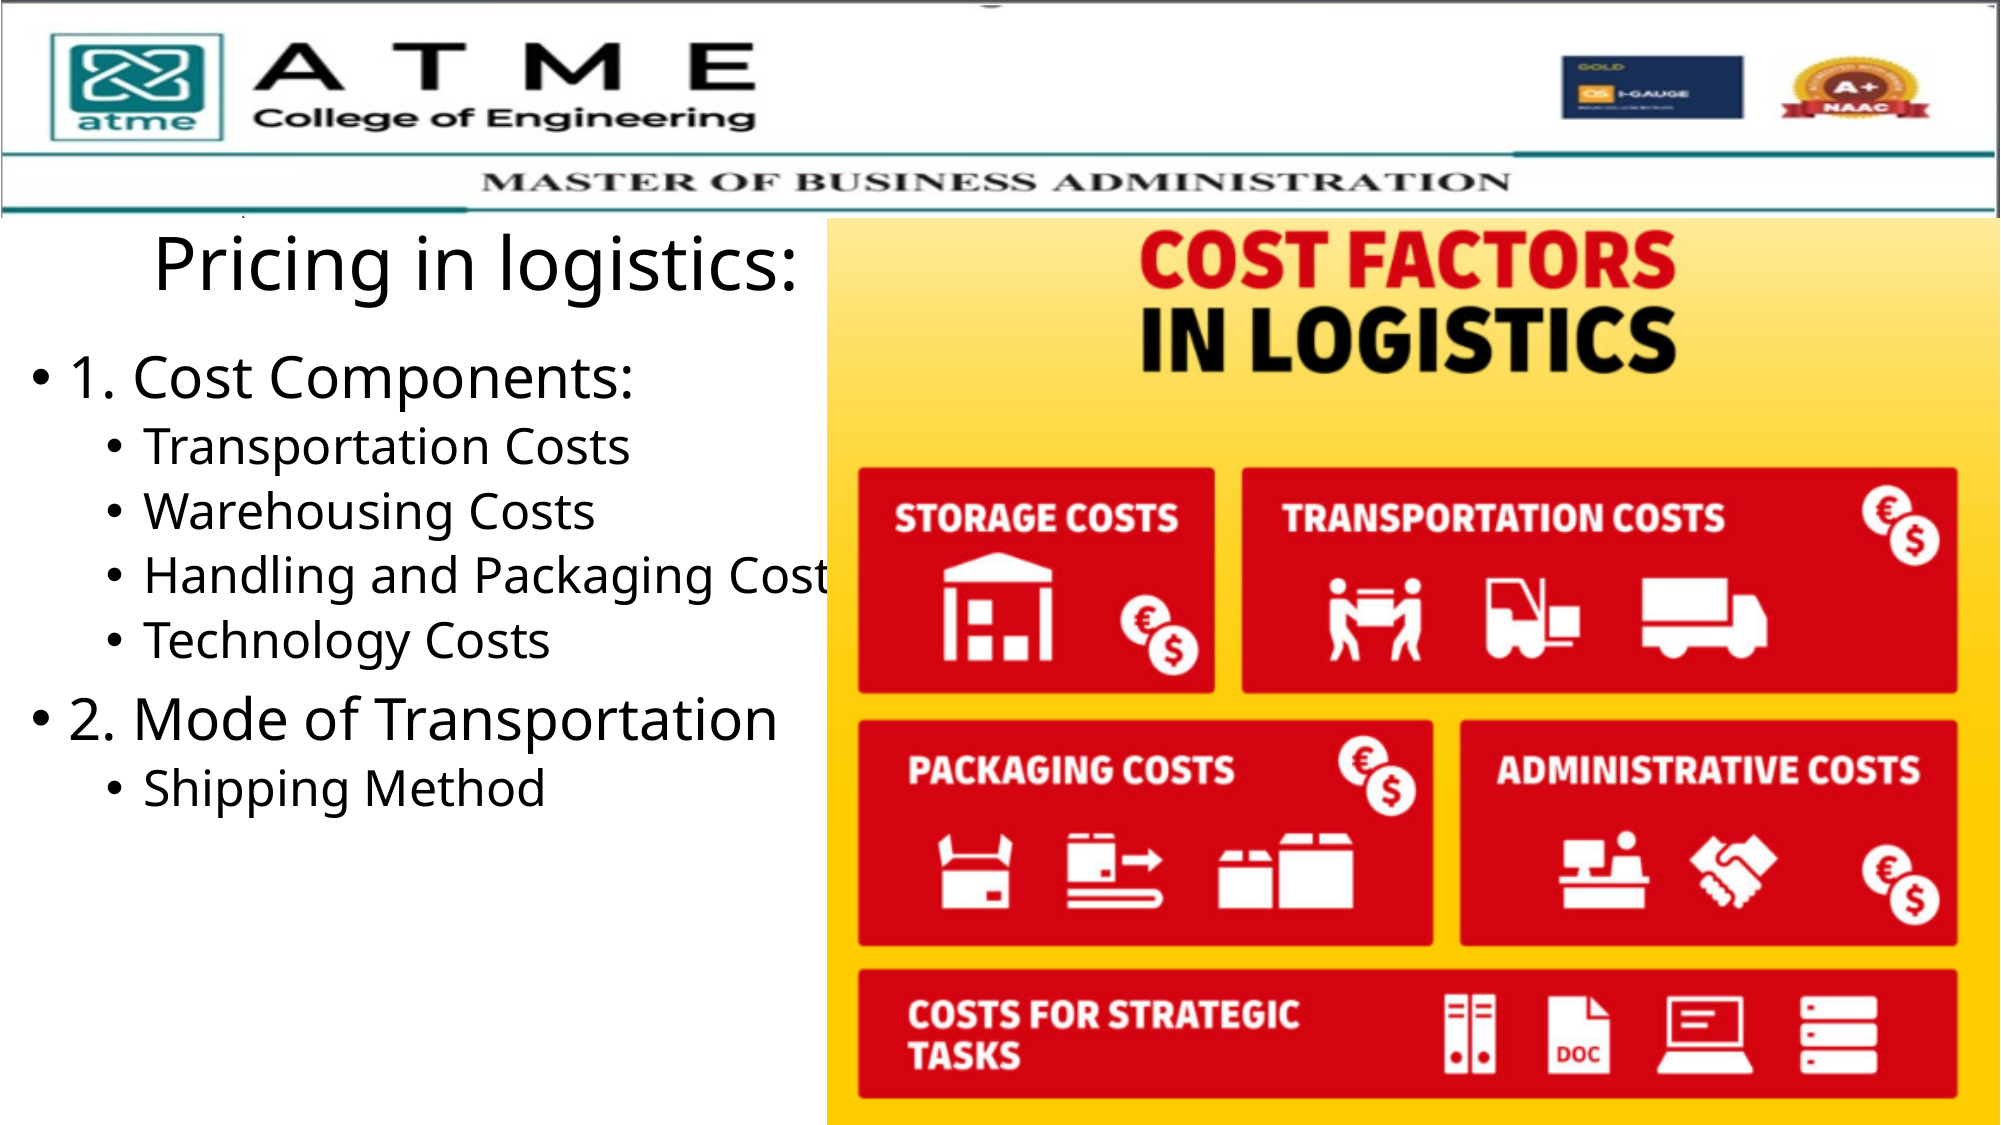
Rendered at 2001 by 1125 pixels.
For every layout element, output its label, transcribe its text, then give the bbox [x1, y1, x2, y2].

title Pricing in logistics: [137, 218, 826, 314]
picture [1, 0, 2000, 1125]
list 1. Cost Components: Transportation Costs Warehousing Costs Handling and Packaging Costs Technology Costs 2. Mode of Transportation Shipping Method [15, 340, 826, 1107]
